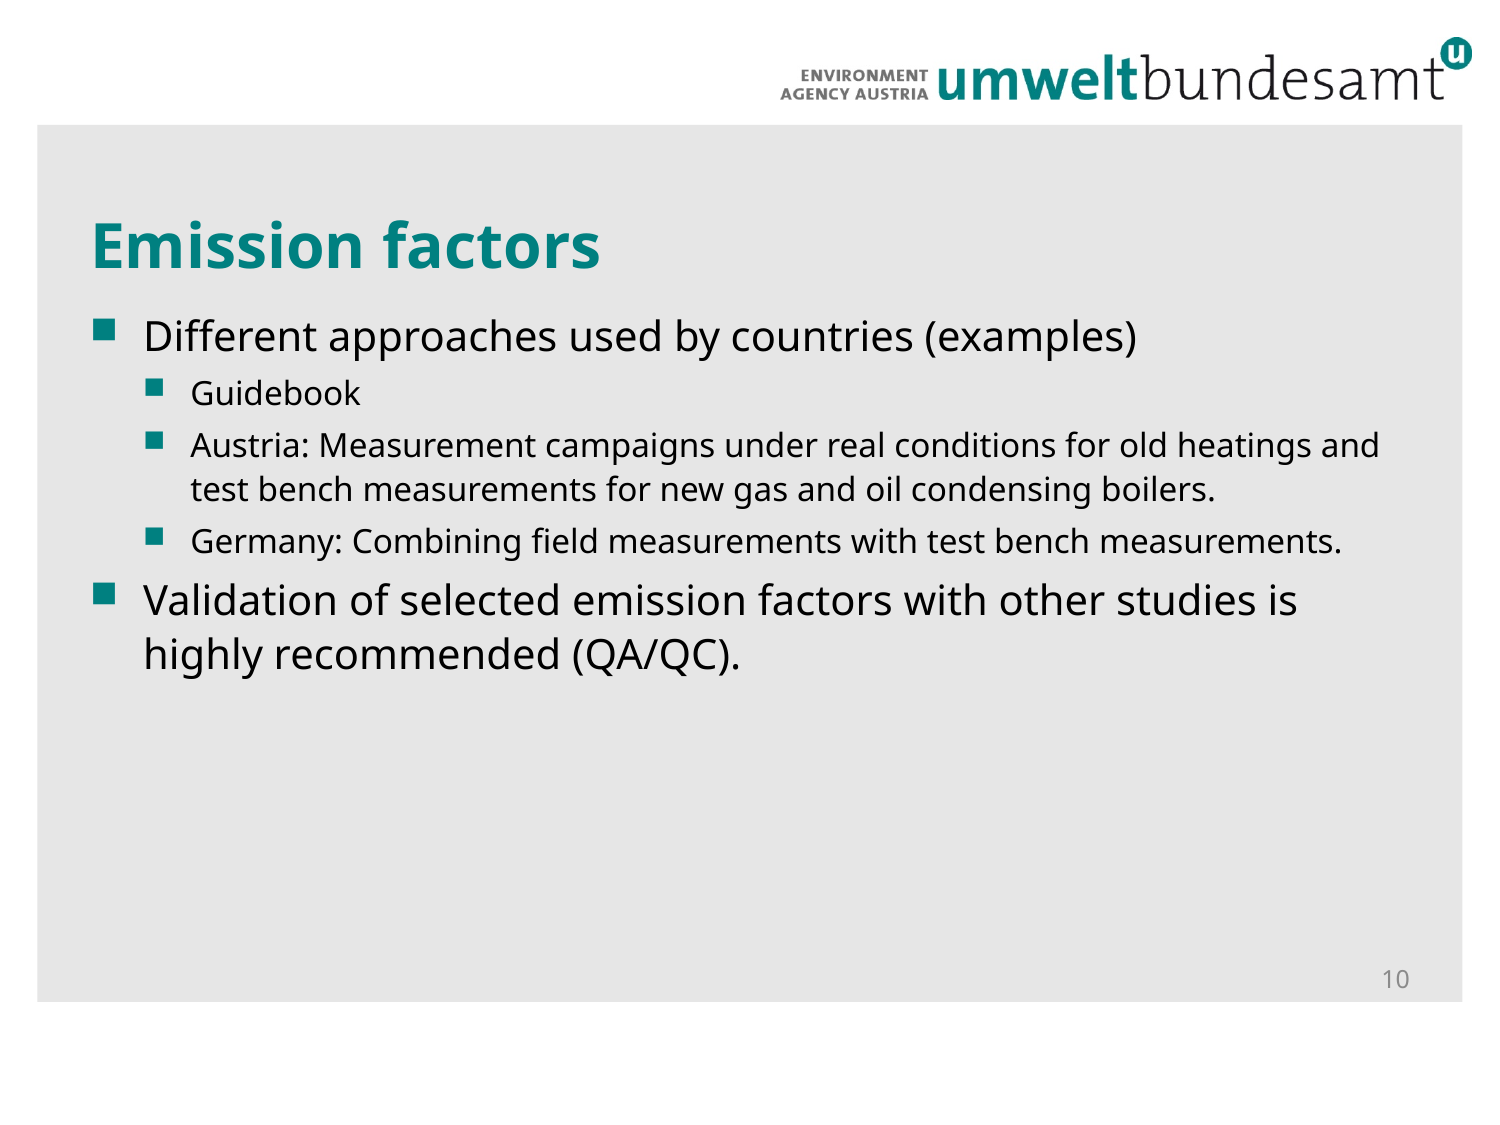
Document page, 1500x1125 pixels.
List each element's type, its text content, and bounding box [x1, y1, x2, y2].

title Emission factors [75, 171, 1425, 297]
slide_number 10 [1074, 961, 1425, 1002]
list Different approaches used by countries (examples) Guidebook Austria: Measurement campaigns under real conditions for old heatings and test bench measurements for new gas and oil condensing boilers. Germany: Combining field measurements with test bench measurements. Validation of selected emission factors with other studies is highly recommended (QA/QC). [75, 297, 1425, 961]
picture [780, 37, 1472, 100]
